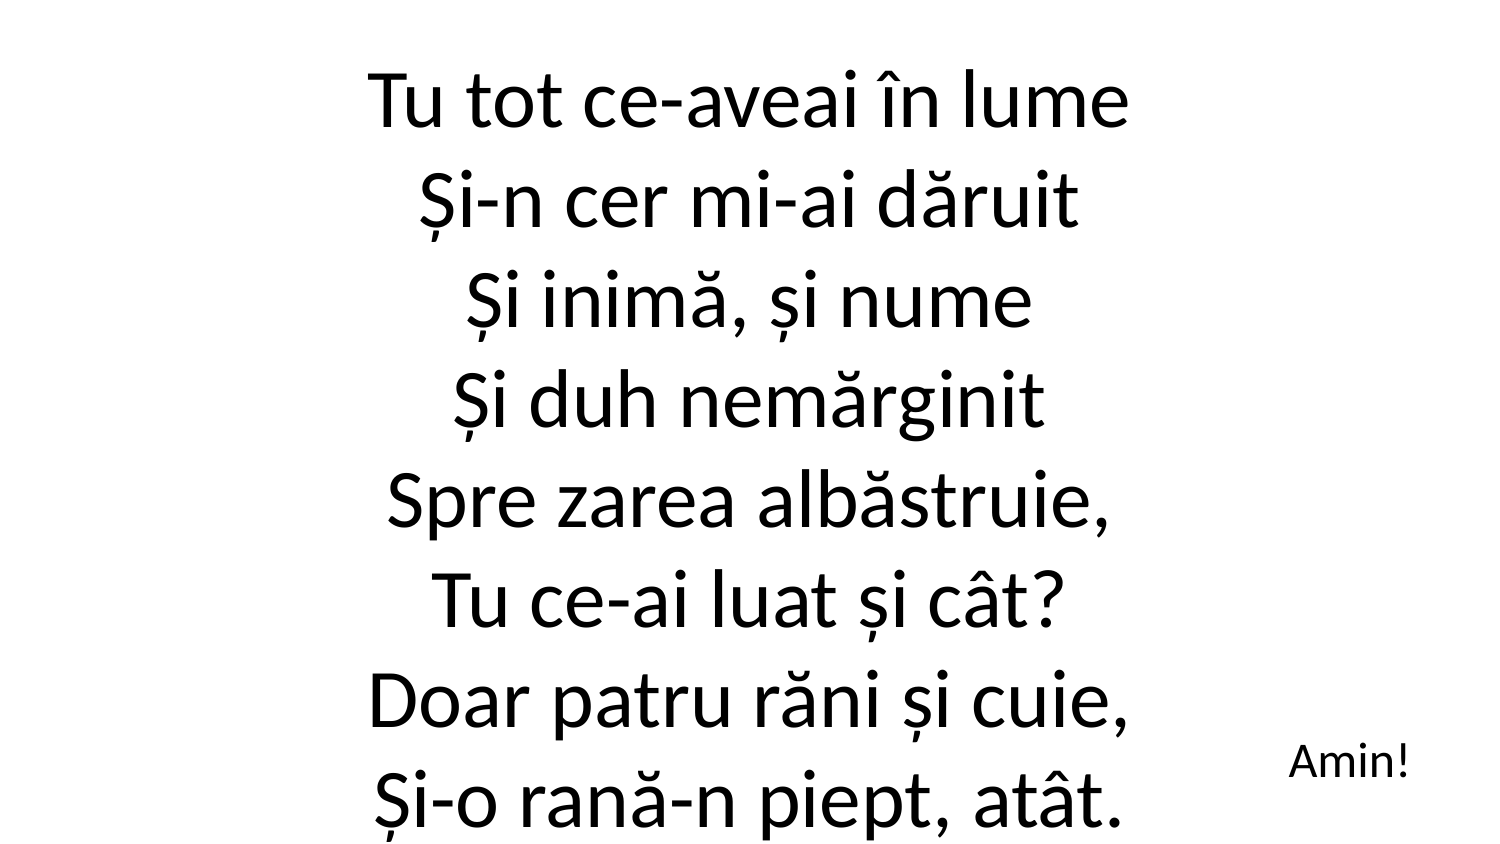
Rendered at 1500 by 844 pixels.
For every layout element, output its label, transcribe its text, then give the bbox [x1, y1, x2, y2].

text_box Tu tot ce-aveai în lume Și-n cer mi-ai dăruit Și inimă, și nume Și duh nemărginit Spre zarea albăstruie, Tu ce-ai luat și cât? Doar patru răni și cuie, Și-o rană-n piept, atât. [352, 0, 1148, 844]
text_box Amin! [1273, 674, 1427, 795]
